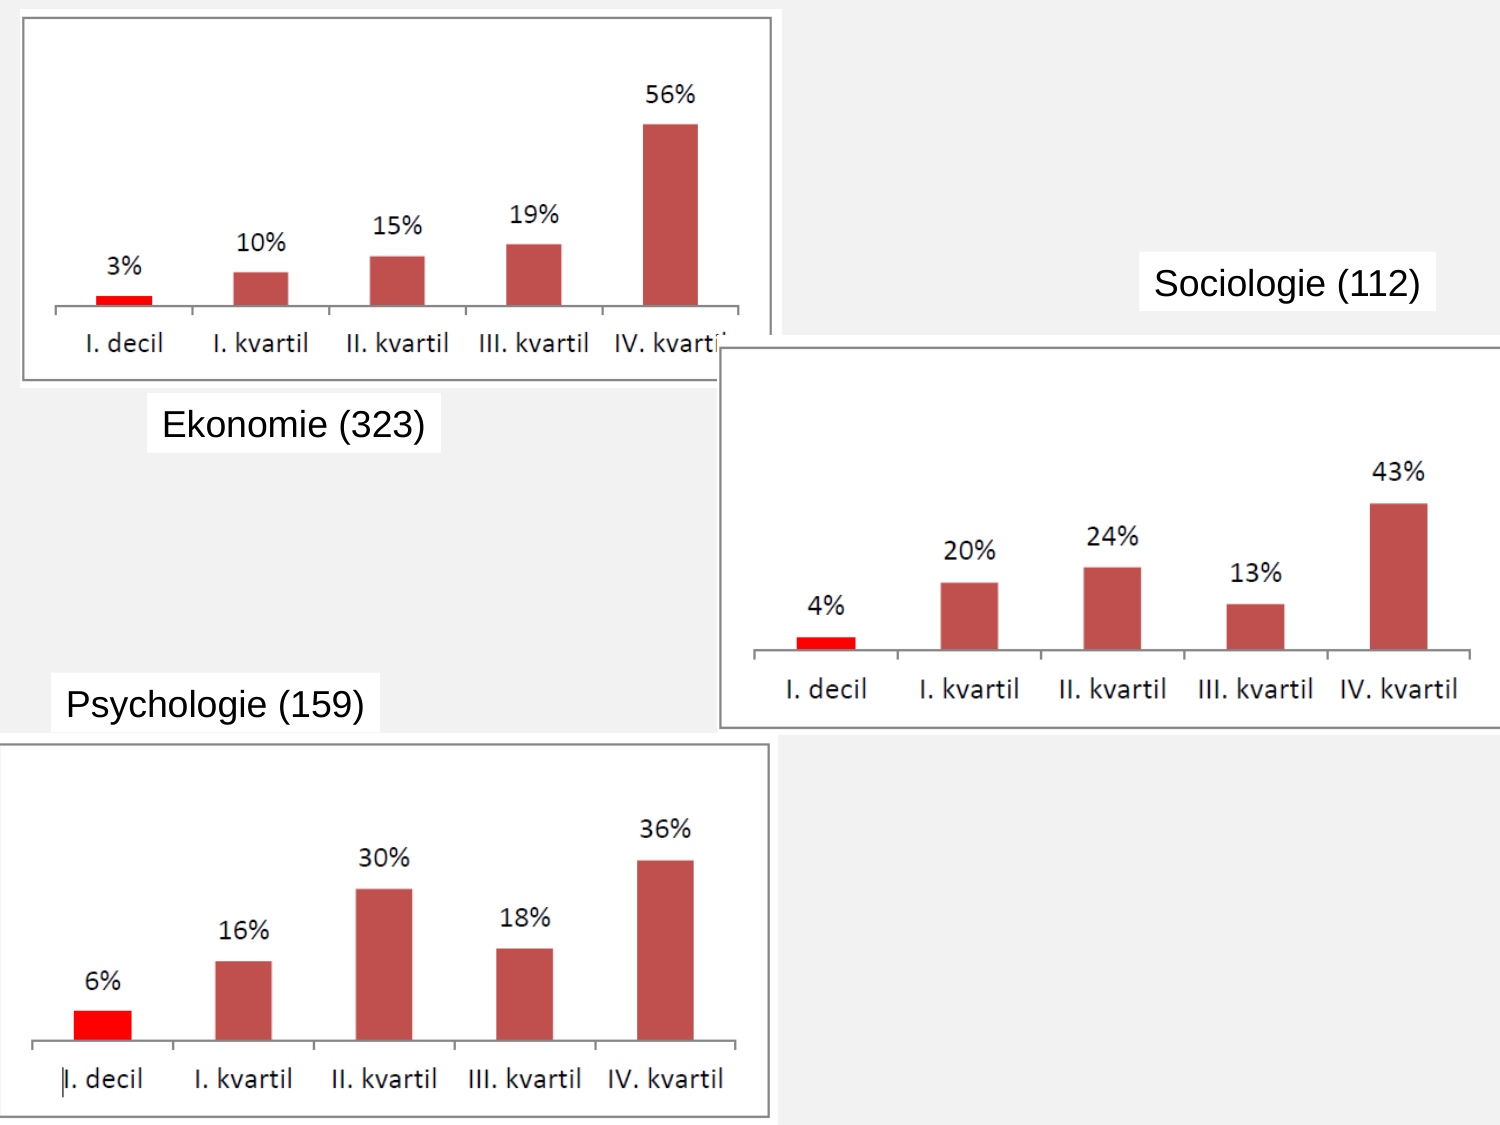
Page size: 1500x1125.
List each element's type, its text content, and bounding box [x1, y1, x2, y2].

picture [0, 8, 1500, 1125]
text_box Psychologie (159) [51, 672, 381, 732]
text_box Sociologie (112) [1139, 251, 1437, 312]
text_box Ekonomie (323) [147, 397, 441, 453]
